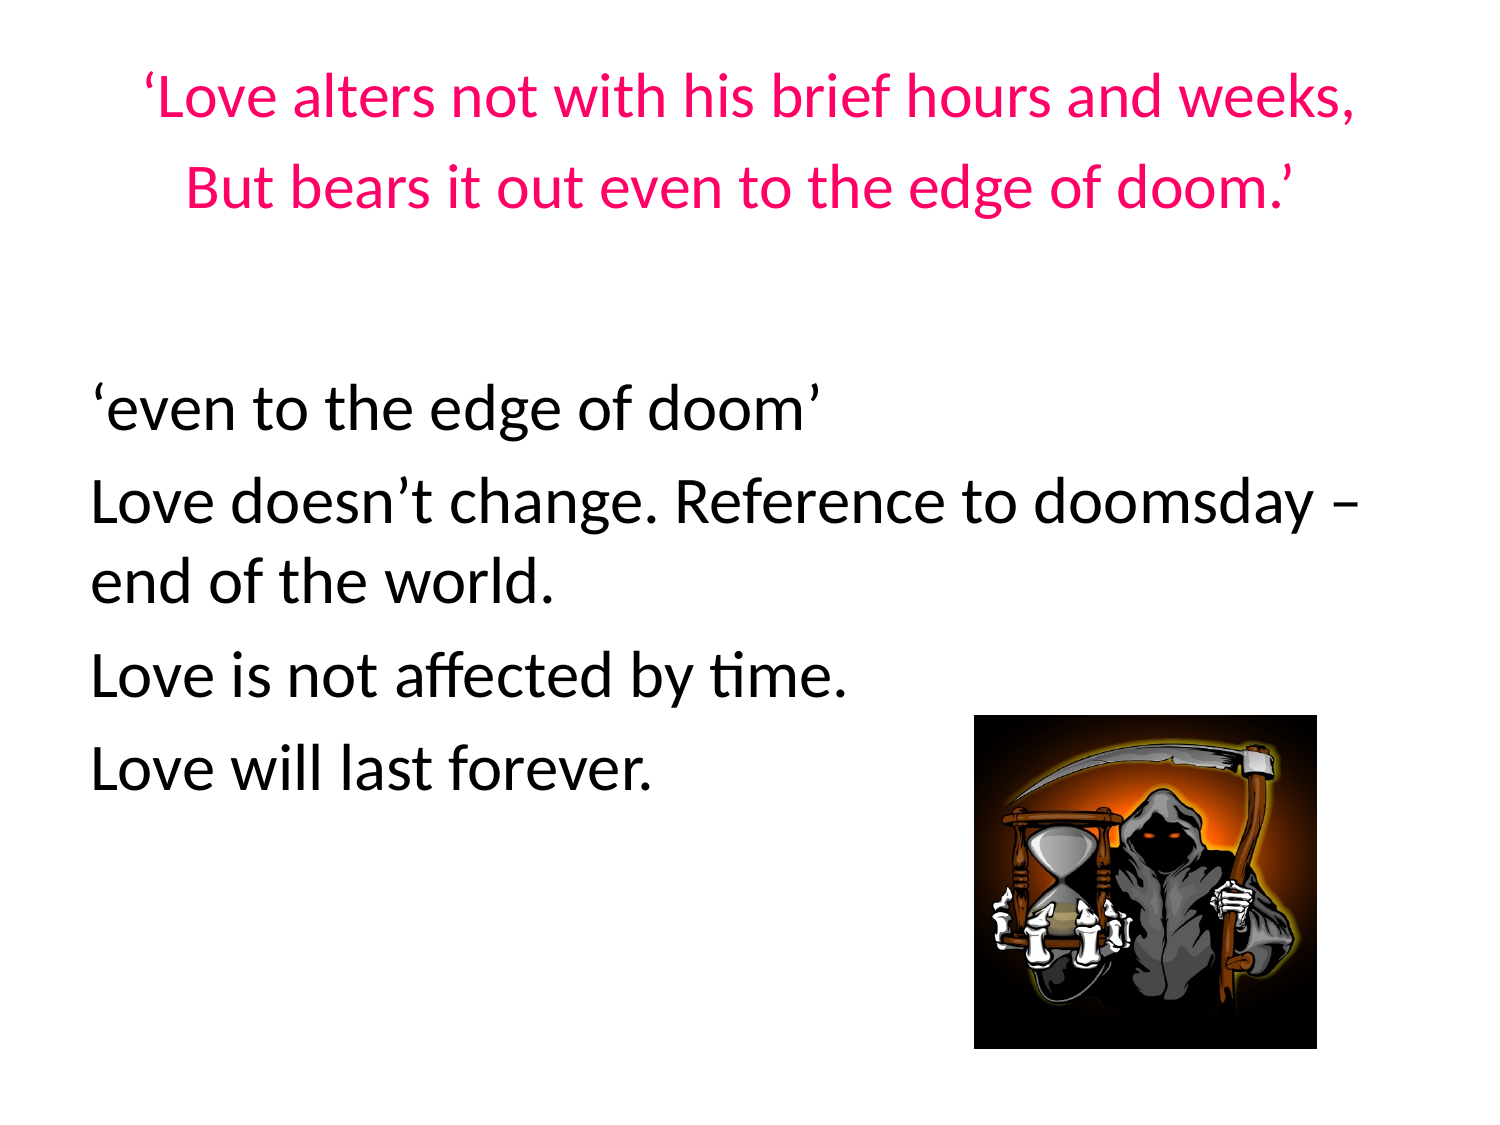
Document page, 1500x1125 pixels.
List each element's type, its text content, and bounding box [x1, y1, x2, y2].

title ‘Love alters not with his brief hours and weeks, But bears it out even to the edge of doom.’ [75, 45, 1425, 233]
picture [974, 715, 1318, 1050]
list ‘even to the edge of doom’ Love doesn’t change. Reference to doomsday – end of the world. Love is not affected by time. Love will last forever. [75, 262, 1425, 1094]
